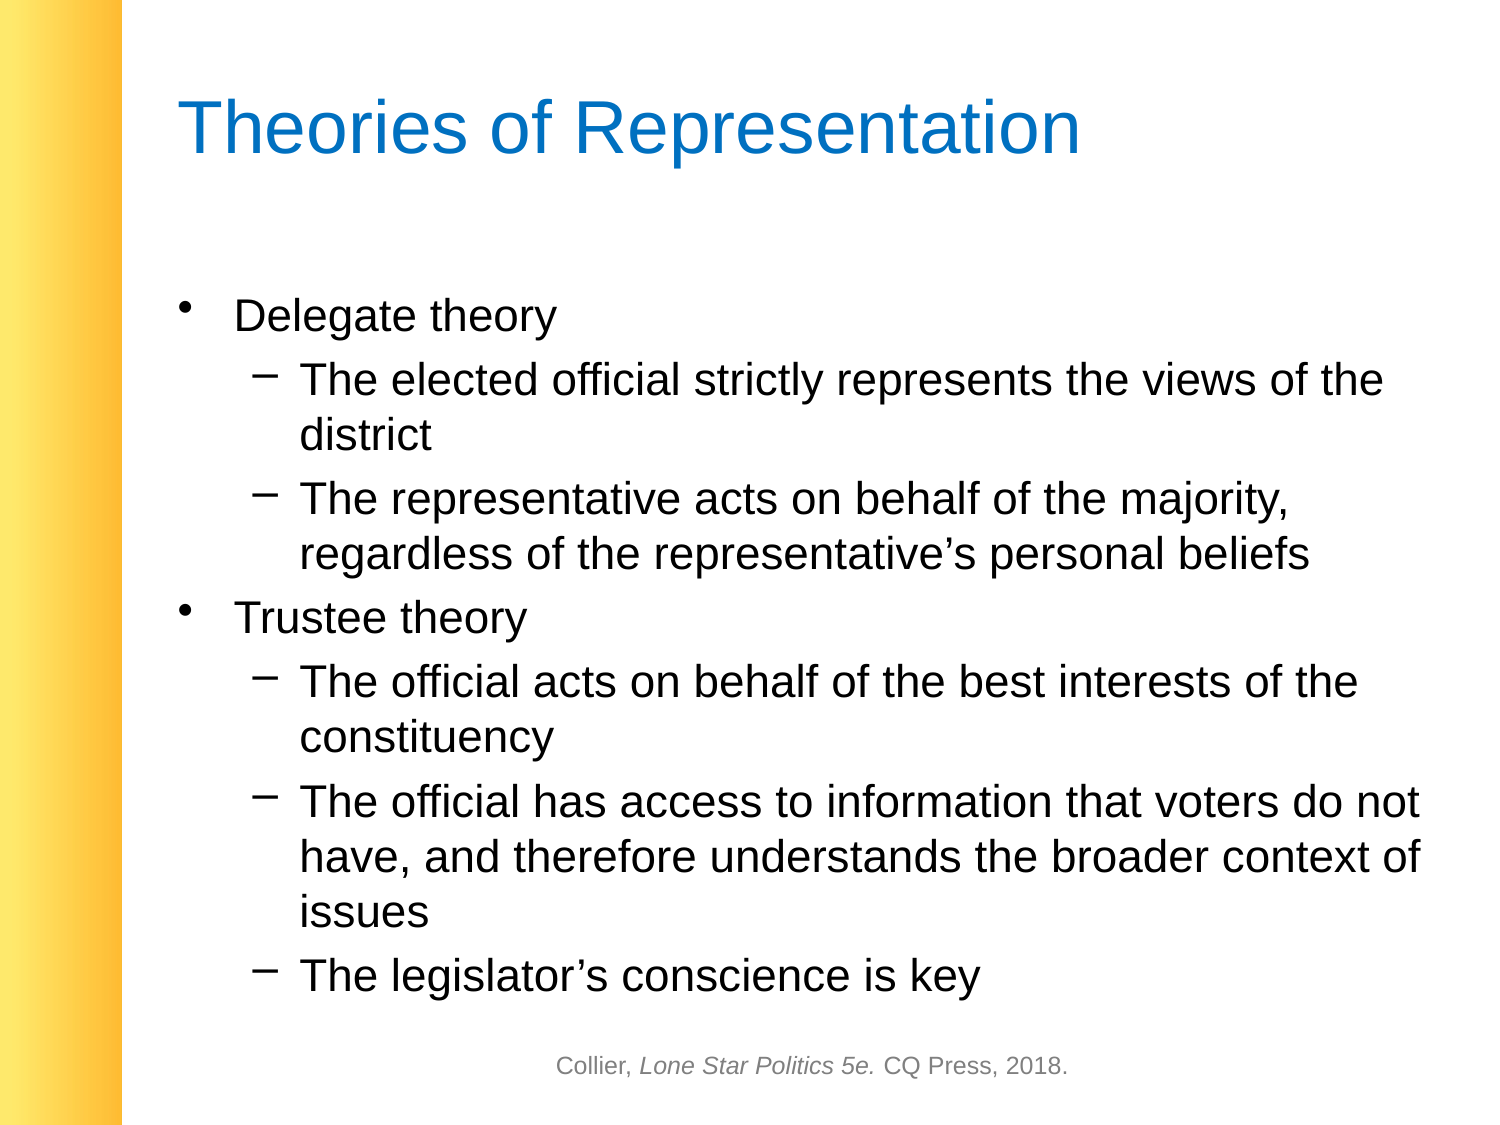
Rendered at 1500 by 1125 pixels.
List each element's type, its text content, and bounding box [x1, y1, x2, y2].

title Theories of Representation [162, 75, 1475, 263]
text_box Collier, Lone Star Politics 5e. CQ Press, 2018. [525, 1042, 1100, 1087]
list Delegate theory The elected official strictly represents the views of the district The representative acts on behalf of the majority, regardless of the representative’s personal beliefs Trustee theory The official acts on behalf of the best interests of the constituency The official has access to information that voters do not have, and therefore understands the broader context of issues The legislator’s conscience is key [162, 278, 1438, 975]
picture [0, 0, 1500, 1125]
